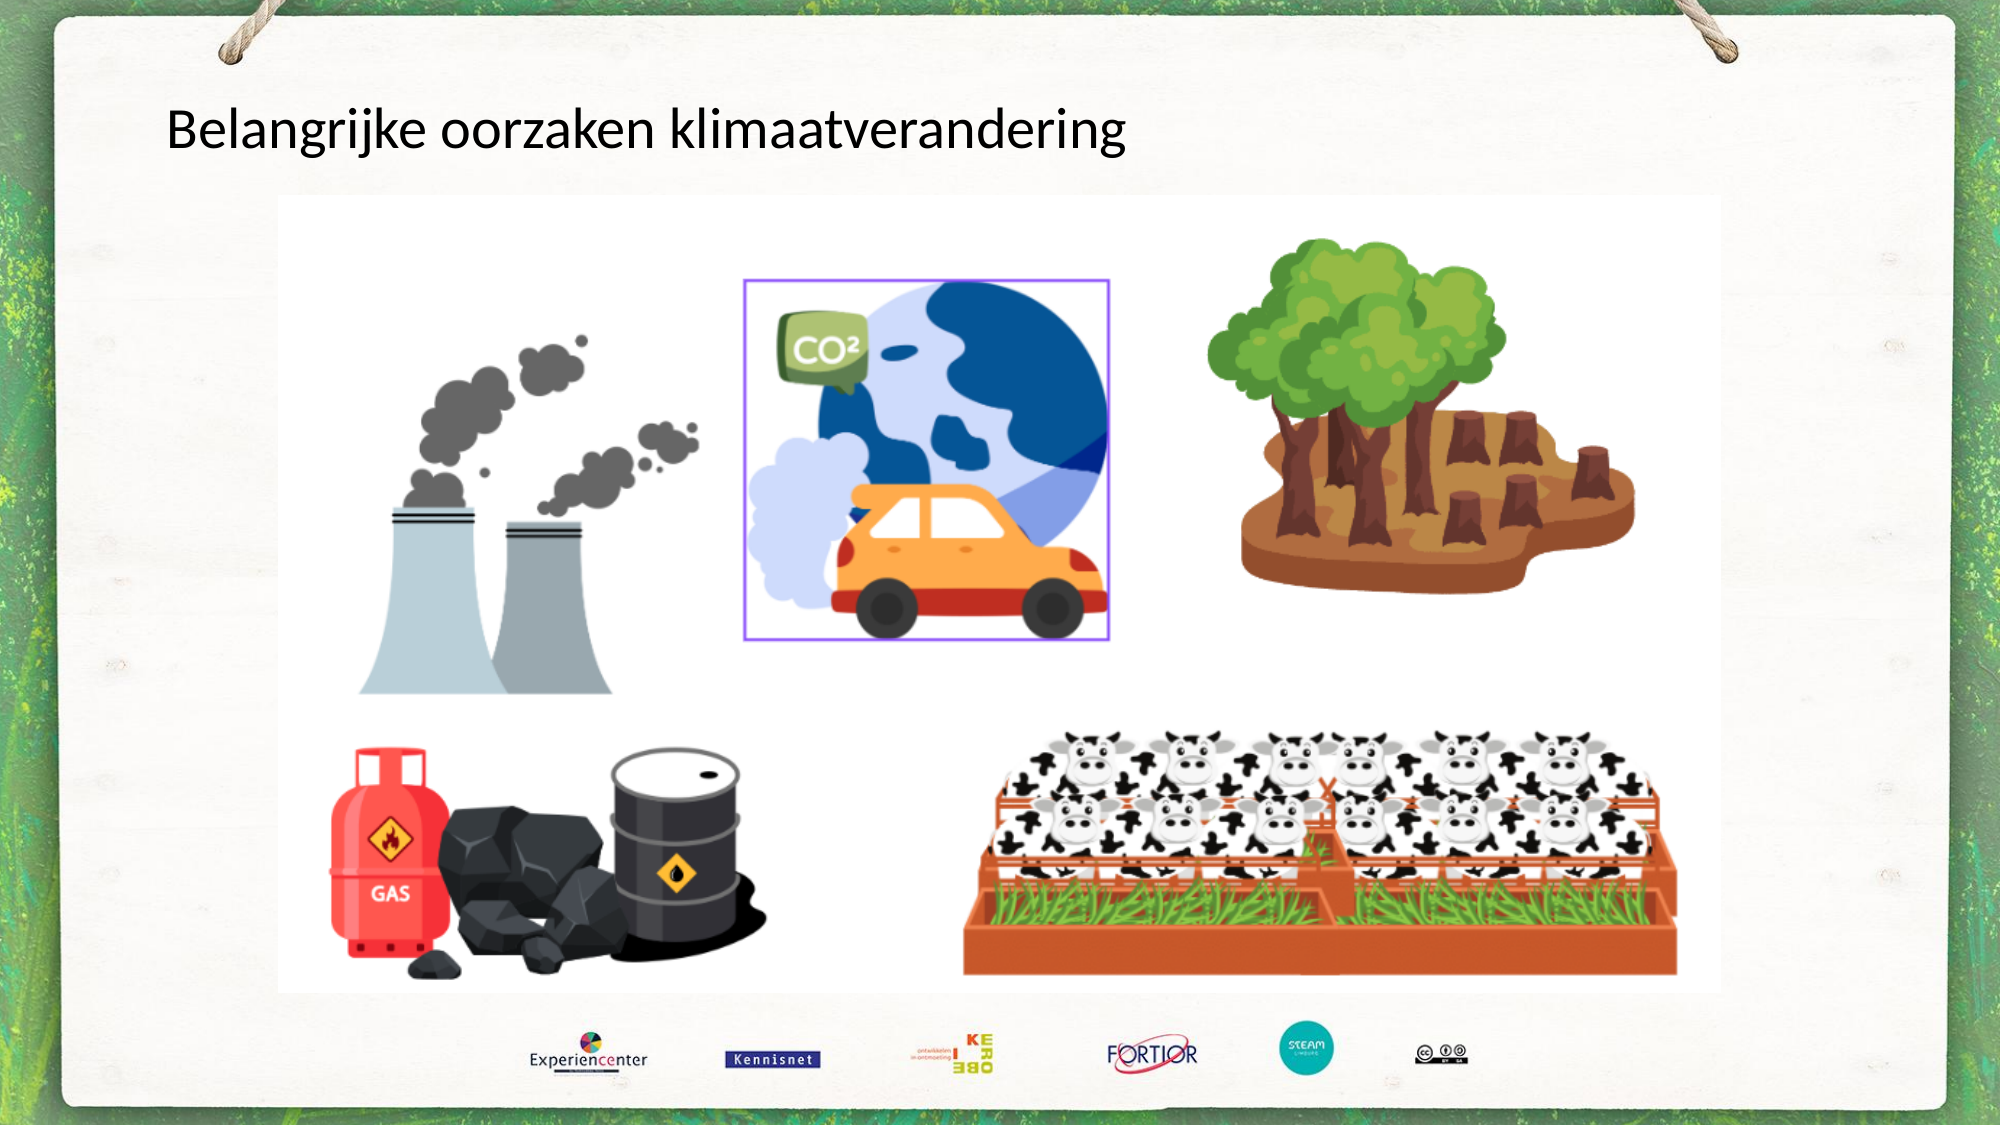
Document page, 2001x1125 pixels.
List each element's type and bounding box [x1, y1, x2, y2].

picture [278, 195, 1721, 994]
list [0, 0, 2000, 1125]
